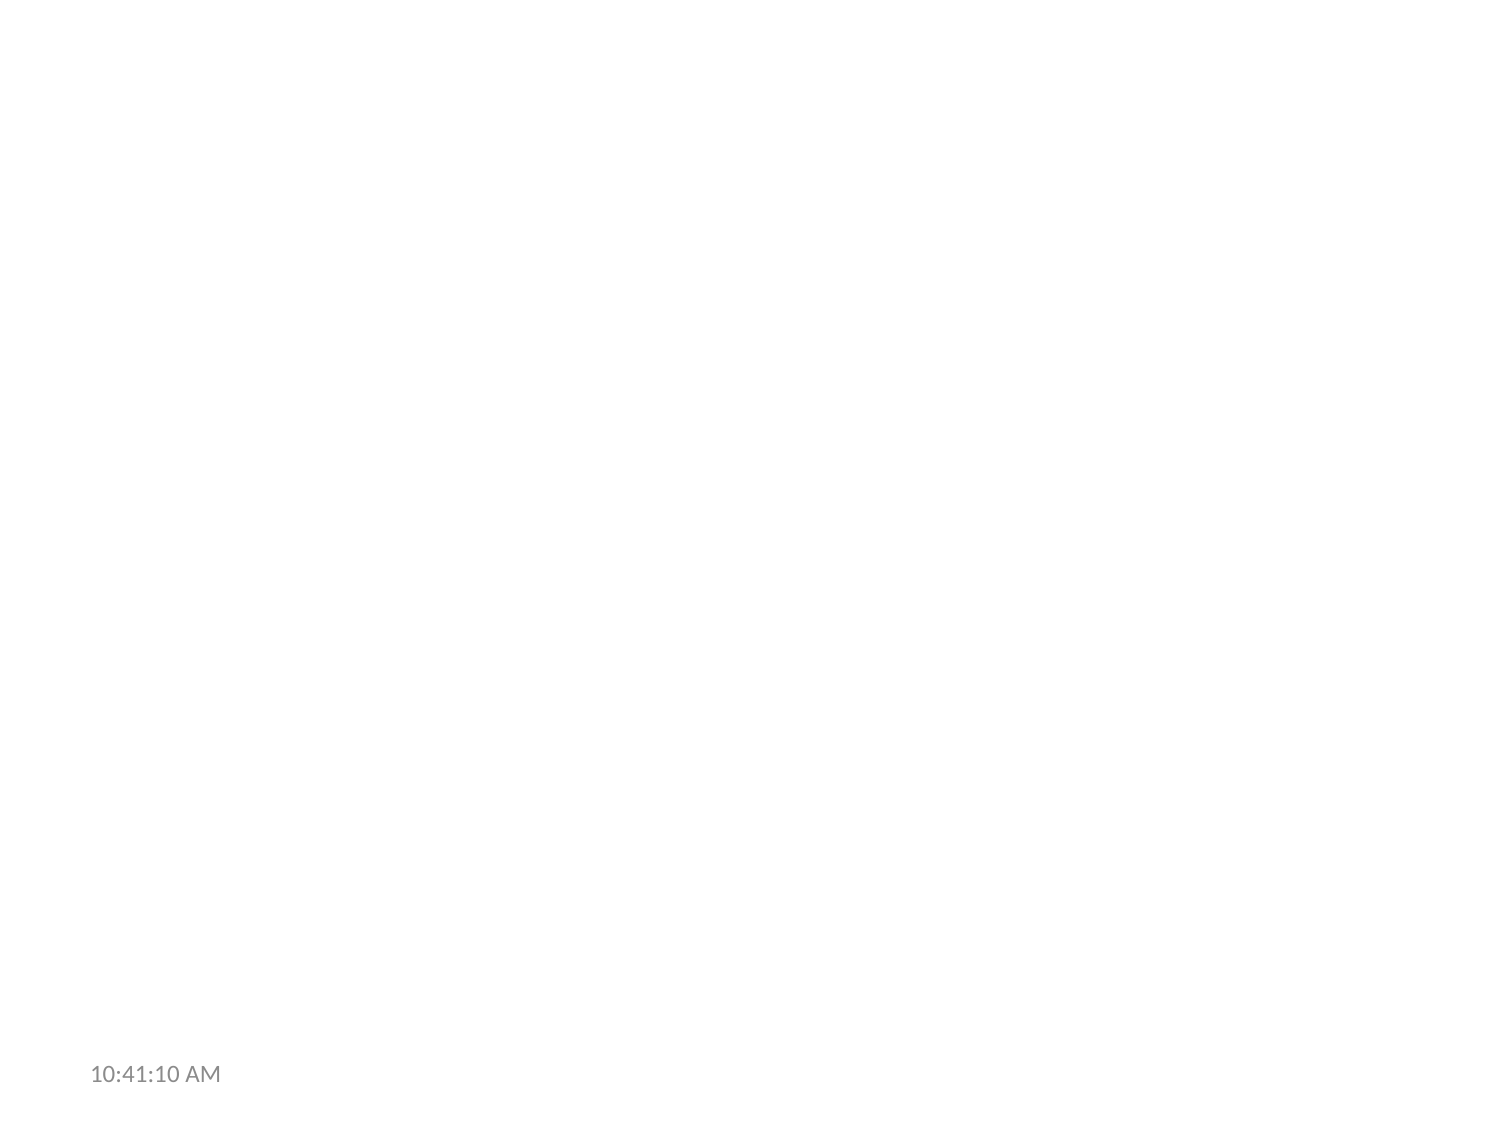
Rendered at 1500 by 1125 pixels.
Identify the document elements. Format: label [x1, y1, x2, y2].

slide_number [75, 1042, 425, 1103]
